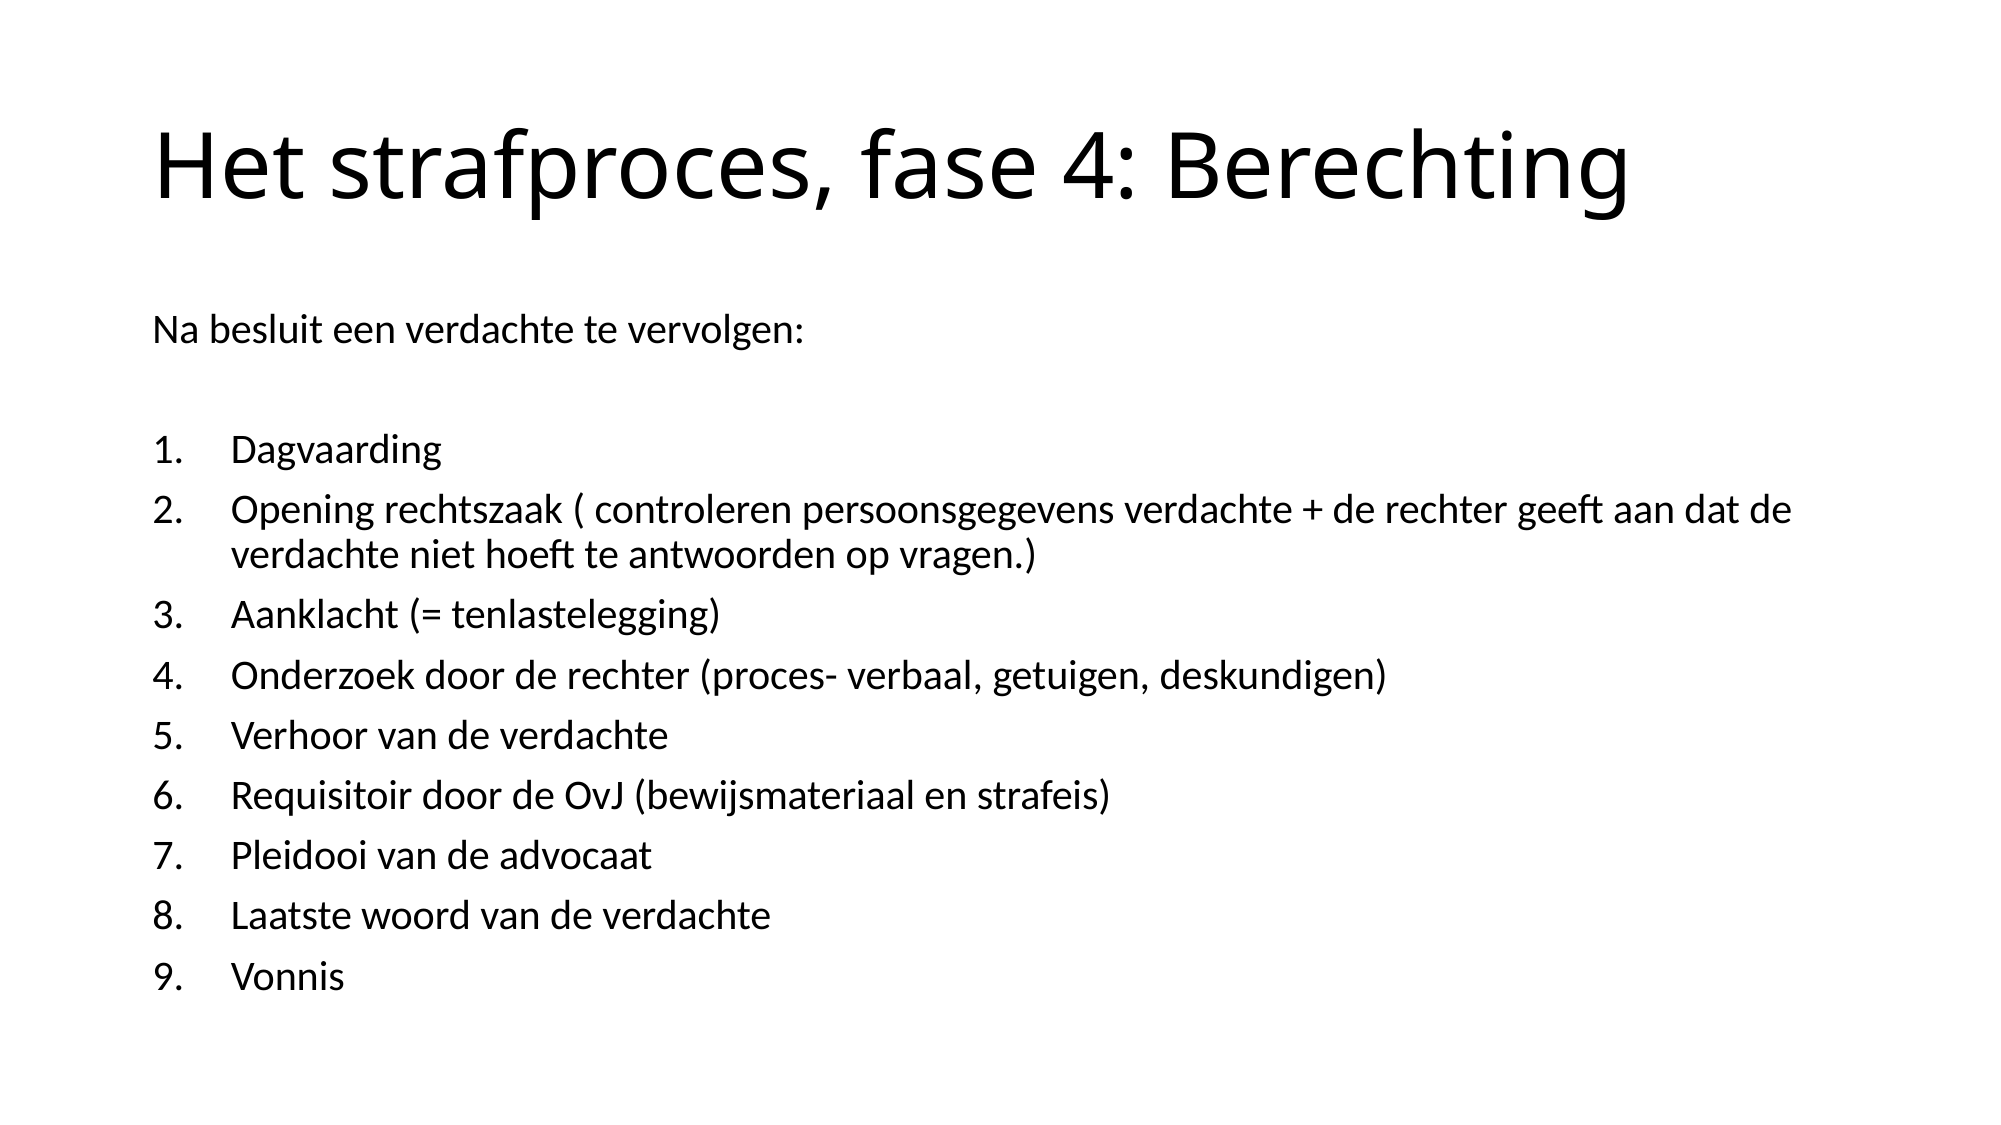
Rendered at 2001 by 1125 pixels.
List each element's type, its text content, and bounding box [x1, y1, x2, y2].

title Het strafproces, fase 4: Berechting [137, 59, 1863, 278]
list Na besluit een verdachte te vervolgen: Dagvaarding Opening rechtszaak ( controleren persoonsgegevens verdachte + de rechter geeft aan dat de verdachte niet hoeft te antwoorden op vragen.) Aanklacht (= tenlastelegging) Onderzoek door de rechter (proces- verbaal, getuigen, deskundigen) Verhoor van de verdachte Requisitoir door de OvJ (bewijsmateriaal en strafeis) Pleidooi van de advocaat Laatste woord van de verdachte Vonnis [137, 299, 1863, 1014]
